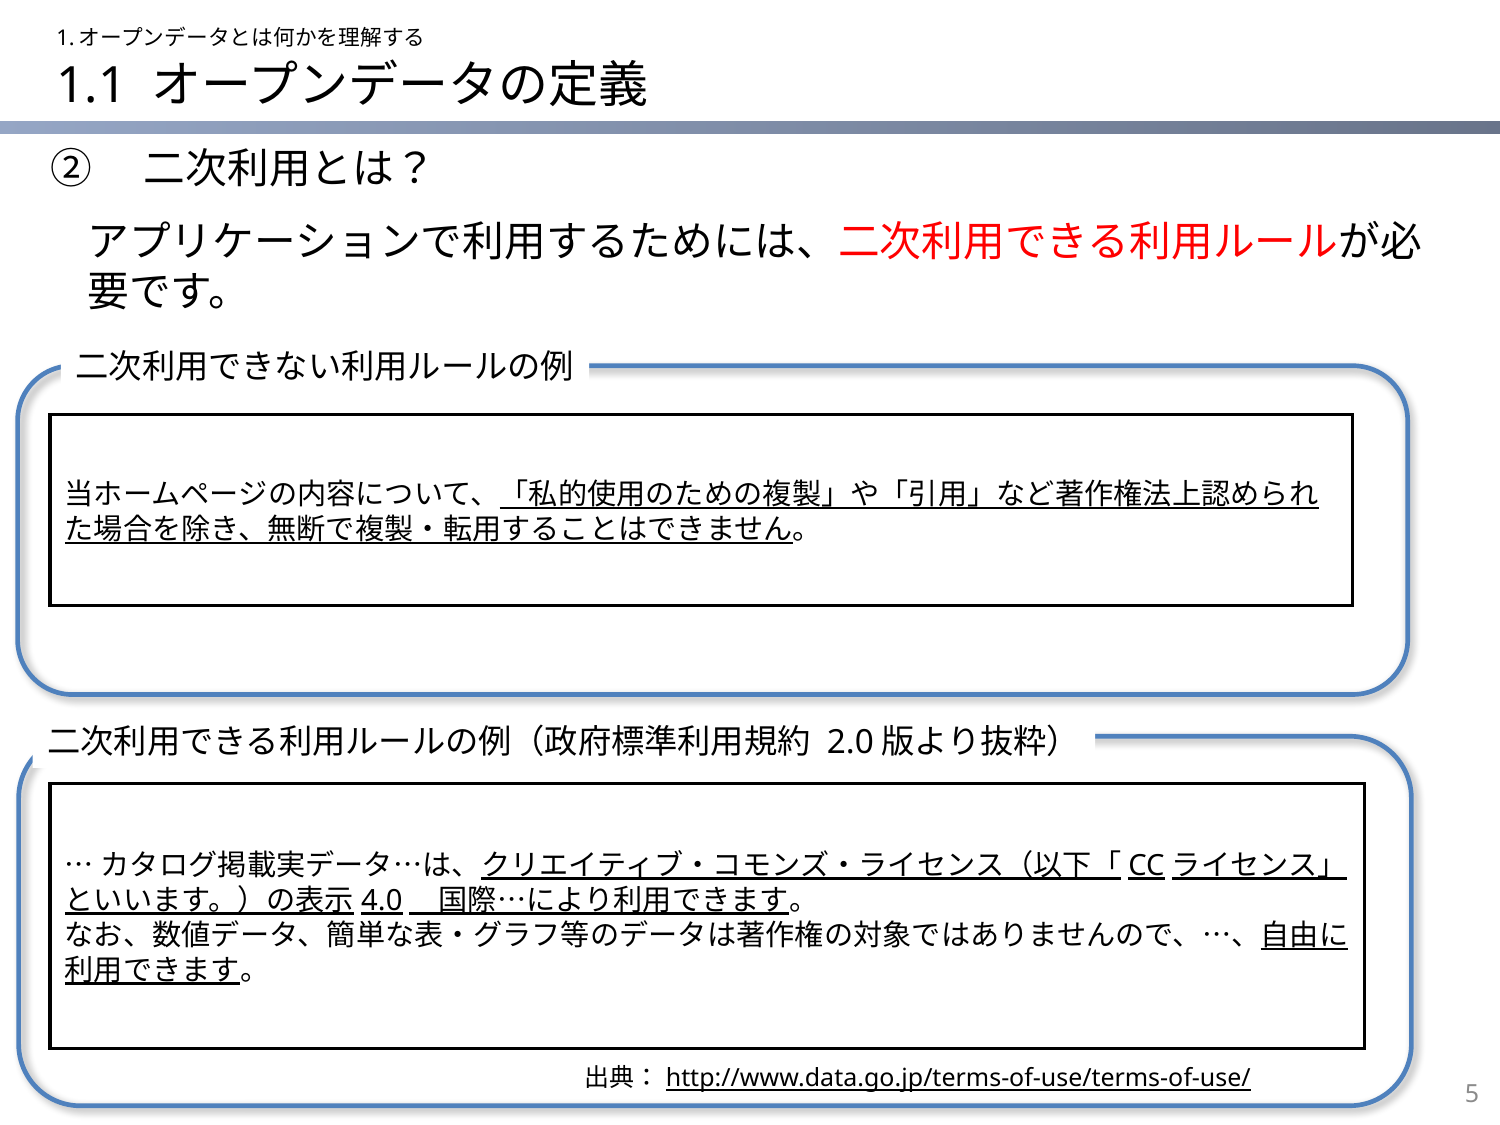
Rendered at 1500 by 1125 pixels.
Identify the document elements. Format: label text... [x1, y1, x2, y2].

text_box 出典：http://www.data.go.jp/terms-of-use/terms-of-use/ [570, 1054, 1315, 1103]
text_box …カタログ掲載実データ…は、クリエイティブ・コモンズ・ライセンス（以下「CCライセンス」といいます。）の表示4.0 国際…により利用できます。 なお、数値データ、簡単な表・グラフ等のデータは著作権の対象ではありませんので、…、自由に利用できます。 [49, 783, 1365, 1049]
text_box 当ホームページの内容について、「私的使用のための複製」や「引用」など著作権法上認められた場合を除き、無断で複製・転用することはできません。 [49, 413, 1353, 607]
text_box [16, 364, 1409, 696]
text_box アプリケーションで利用するためには、二次利用できる利用ルールが必要です。 [71, 234, 1440, 295]
text_box ② 二次利用とは？ [34, 137, 491, 198]
slide_number 4 [1411, 1070, 1495, 1118]
text_box 二次利用できない利用ルールの例 [60, 337, 590, 393]
text_box 1.オープンデータとは何かを理解する [41, 19, 1471, 58]
title 1.1 オープンデータの定義 [41, 58, 1471, 122]
text_box 二次利用できる利用ルールの例（政府標準利用規約 2.0版より抜粋） [32, 713, 1096, 768]
text_box [17, 735, 1413, 1107]
